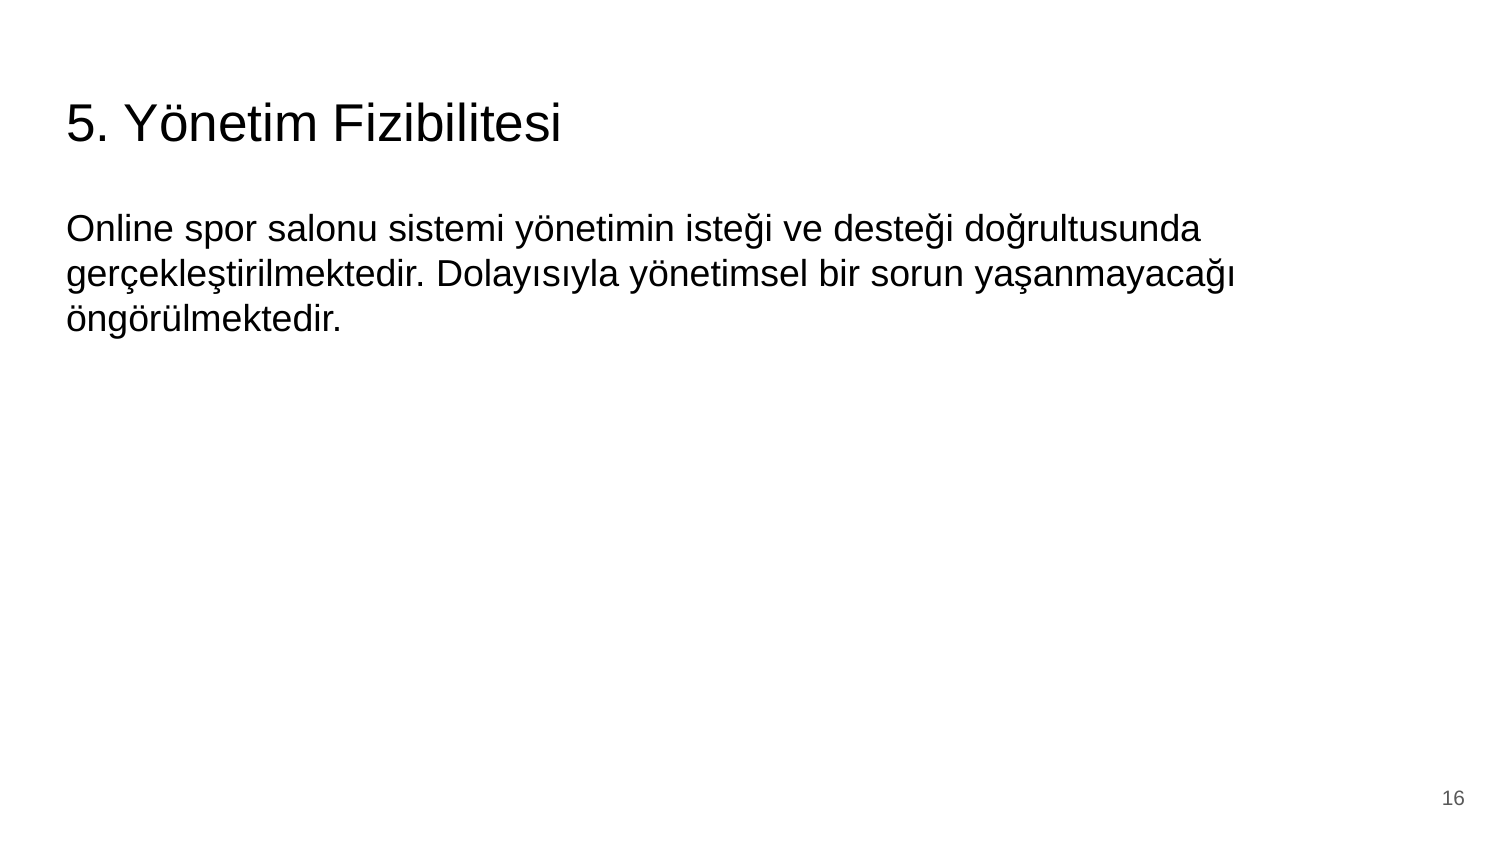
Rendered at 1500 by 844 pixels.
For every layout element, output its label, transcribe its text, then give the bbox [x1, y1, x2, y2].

slide_number 16 [1389, 764, 1480, 830]
title 5. Yönetim Fizibilitesi [51, 72, 1449, 167]
list Online spor salonu sistemi yönetimin isteği ve desteği doğrultusunda gerçekleştirilmektedir. Dolayısıyla yönetimsel bir sorun yaşanmayacağı öngörülmektedir. [51, 189, 1449, 750]
